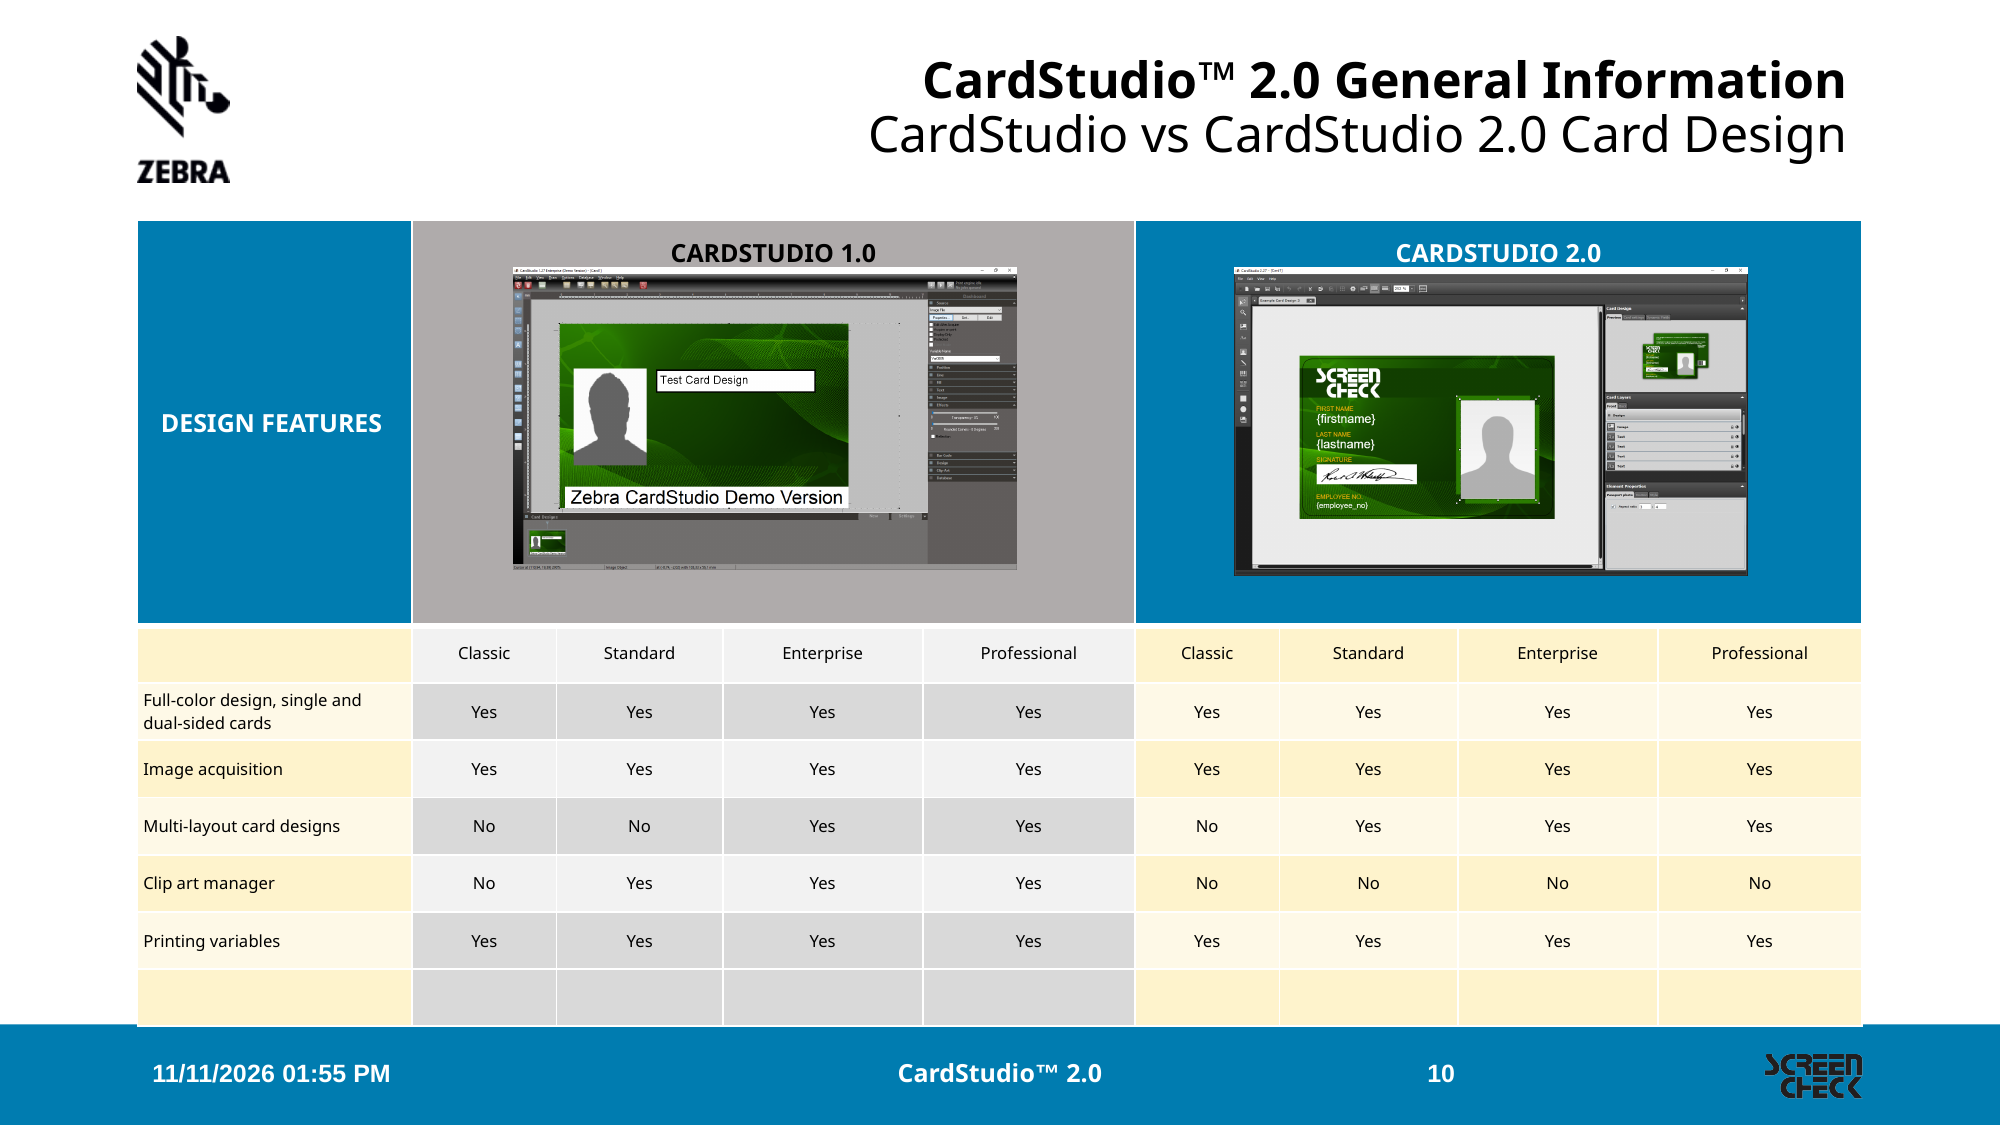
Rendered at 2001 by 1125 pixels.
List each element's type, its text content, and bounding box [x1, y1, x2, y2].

picture [1814, 1086, 1827, 1098]
table_cell Standard [1280, 629, 1457, 682]
picture [1765, 1055, 1779, 1075]
picture [137, 36, 230, 183]
table_cell Image acquisition [138, 741, 411, 797]
picture [1797, 1055, 1827, 1075]
table_cell No [413, 856, 556, 911]
table_cell Enterprise [724, 629, 922, 682]
table_cell Yes [557, 684, 722, 739]
table_cell Yes [1280, 684, 1457, 739]
table_cell Professional [1659, 629, 1861, 682]
table_cell Yes [1280, 798, 1457, 854]
table_cell Yes [557, 741, 722, 797]
table_cell Yes [557, 856, 722, 911]
table_cell [724, 970, 922, 1025]
table_cell Clip art manager [138, 856, 411, 911]
table_cell Yes [724, 856, 922, 911]
picture [1235, 268, 1747, 575]
table_cell Yes [924, 741, 1134, 797]
table_cell Yes [924, 798, 1134, 854]
table_cell Yes [1459, 741, 1657, 797]
table_cell Yes [413, 913, 556, 968]
table_cell Yes [1659, 741, 1861, 797]
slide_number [137, 1042, 588, 1103]
table_header DESIGN FEATURES [138, 221, 411, 623]
table_cell Full-color design, single and dual-sided cards [138, 684, 411, 739]
table_cell Yes [1459, 913, 1657, 968]
table_cell Yes [413, 741, 556, 797]
table_cell Yes [1659, 684, 1861, 739]
table_cell No [1136, 856, 1279, 911]
picture [1830, 1063, 1843, 1098]
table_cell No [1459, 856, 1657, 911]
table_cell [1659, 970, 1861, 1025]
table_cell [557, 970, 722, 1025]
table_cell Yes [1459, 684, 1657, 739]
table_cell Yes [1136, 913, 1279, 968]
table_cell No [557, 798, 722, 854]
table_cell [1280, 970, 1457, 1025]
table_cell Yes [724, 798, 922, 854]
picture [1781, 1055, 1794, 1098]
table_cell Yes [413, 684, 556, 739]
table_cell Yes [924, 684, 1134, 739]
title CardStudio™ 2.0 General Information CardStudio vs CardStudio 2.0 Card Design [598, 49, 1863, 170]
table_cell Yes [1659, 913, 1861, 968]
table_cell Yes [1136, 741, 1279, 797]
picture [1846, 1055, 1862, 1098]
table_cell Yes [1280, 741, 1457, 797]
table_cell Professional [924, 629, 1134, 682]
table_cell [138, 970, 411, 1025]
table_cell No [1280, 856, 1457, 911]
table_cell [924, 970, 1134, 1025]
table_cell Classic [413, 629, 556, 682]
table_cell Standard [557, 629, 722, 682]
table_cell Yes [557, 913, 722, 968]
table_header CARDSTUDIO 2.0 [1136, 221, 1861, 623]
table_cell No [413, 798, 556, 854]
footer CardStudio™ 2.0 [662, 1042, 1338, 1103]
table_cell Yes [1459, 798, 1657, 854]
table_cell Yes [924, 856, 1134, 911]
slide_number 10 [1412, 1042, 1743, 1103]
table_cell Enterprise [1459, 629, 1657, 682]
picture [1830, 1055, 1843, 1059]
picture [513, 267, 1017, 570]
table_cell [1459, 970, 1657, 1025]
picture [1797, 1077, 1811, 1098]
table_cell Yes [924, 913, 1134, 968]
table_cell Yes [724, 913, 922, 968]
table_cell Printing variables [138, 913, 411, 968]
table_cell Yes [1136, 684, 1279, 739]
table_cell Classic [1136, 629, 1279, 682]
table_cell Yes [1659, 798, 1861, 854]
table_cell [1136, 970, 1279, 1025]
table_cell No [1659, 856, 1861, 911]
table_cell [138, 629, 411, 682]
table_cell Yes [1280, 913, 1457, 968]
table_header CARDSTUDIO 1.0 [413, 221, 1134, 623]
table_cell Multi-layout card designs [138, 798, 411, 854]
table_cell No [1136, 798, 1279, 854]
picture [1814, 1063, 1827, 1082]
table_cell [413, 970, 556, 1025]
table_cell Yes [724, 684, 922, 739]
table_cell Yes [724, 741, 922, 797]
